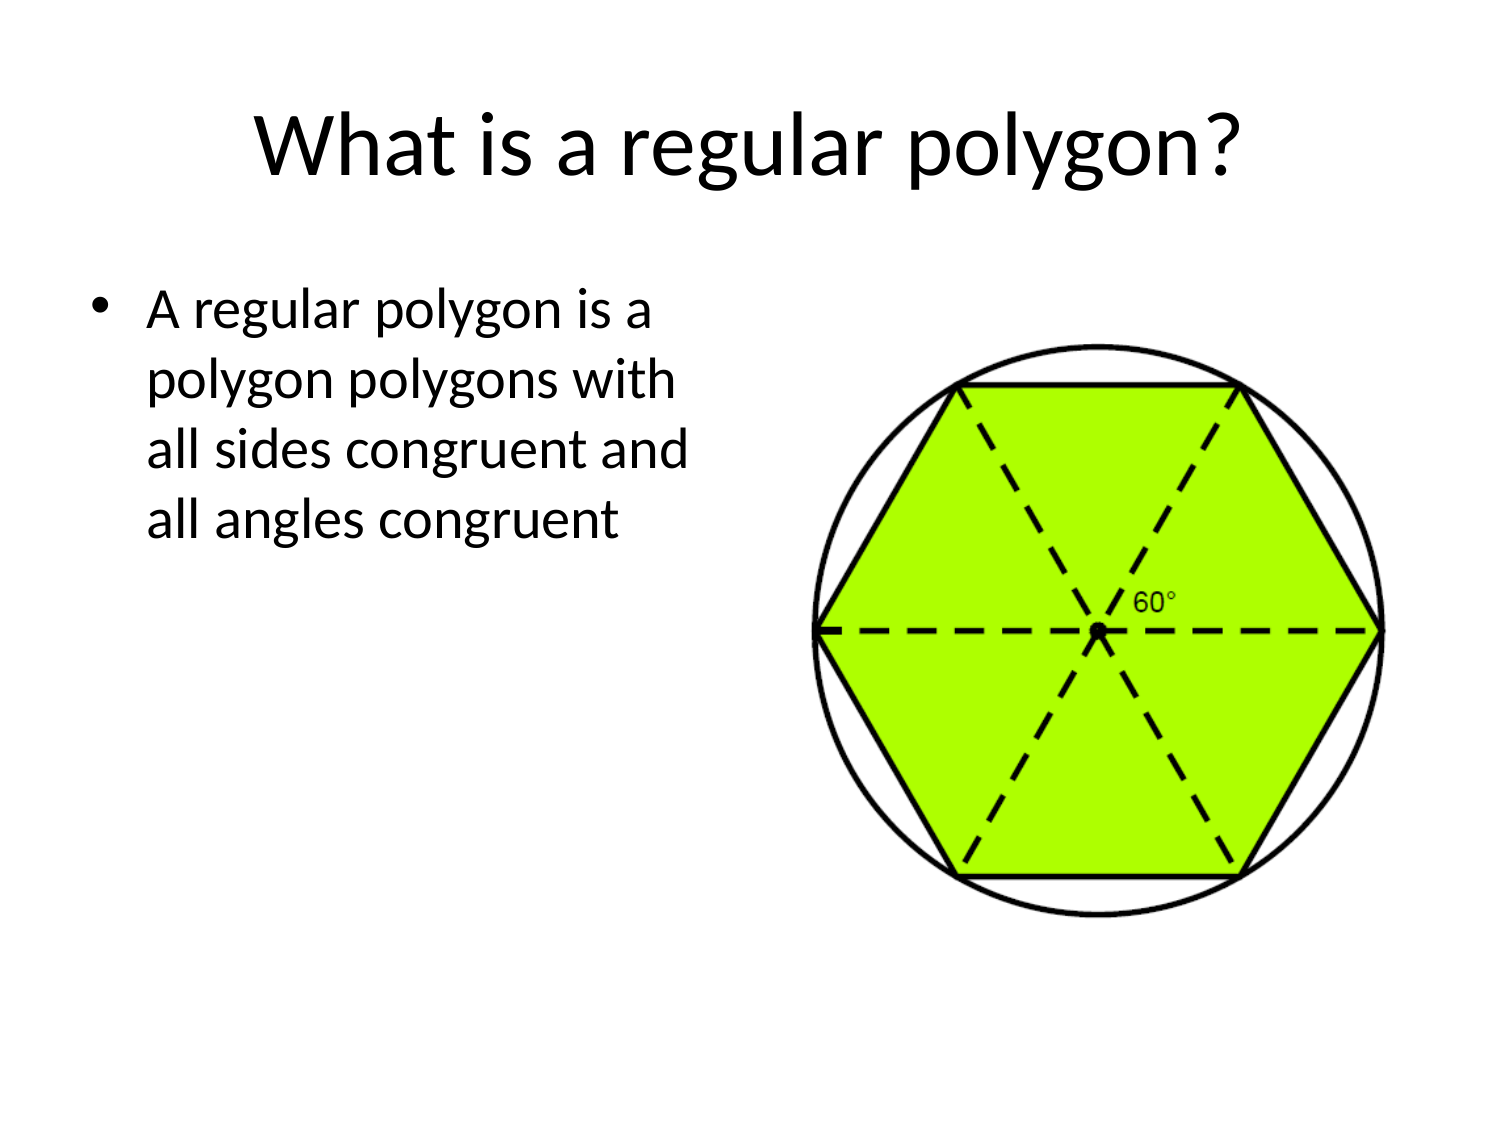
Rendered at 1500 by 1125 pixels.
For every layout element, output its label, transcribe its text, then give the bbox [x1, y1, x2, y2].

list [762, 343, 1426, 924]
list A regular polygon is a polygon polygons with all sides congruent and all angles congruent [75, 262, 738, 1005]
title What is a regular polygon? [75, 45, 1425, 233]
